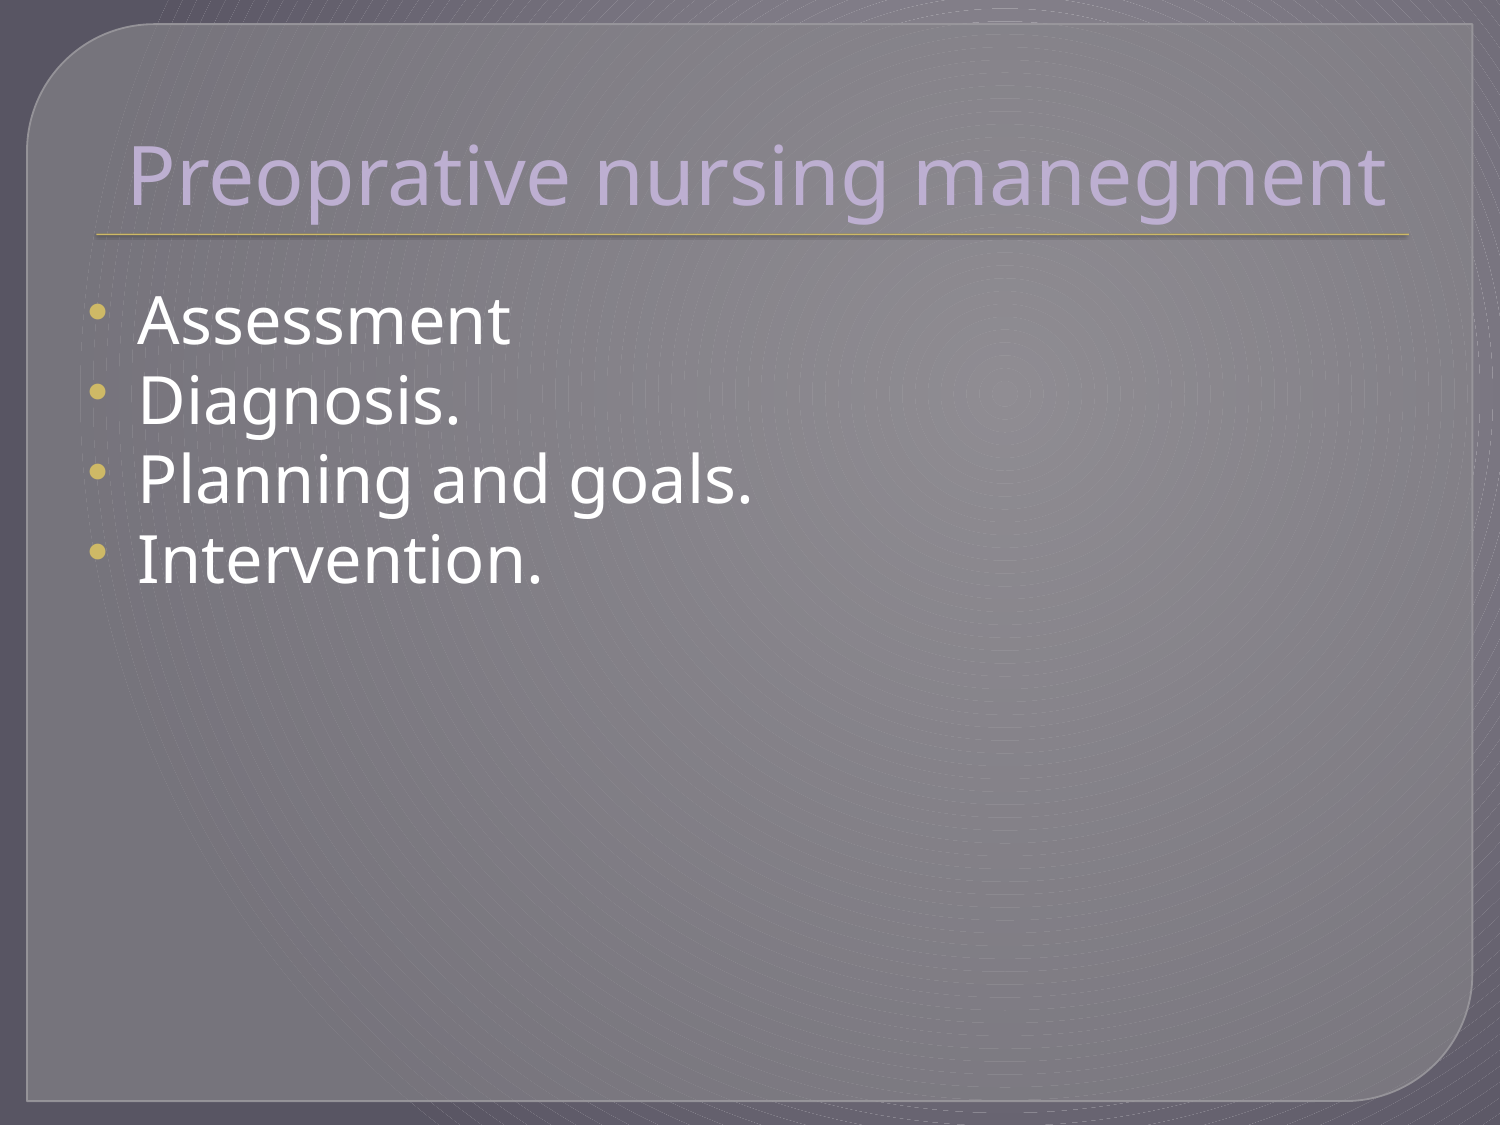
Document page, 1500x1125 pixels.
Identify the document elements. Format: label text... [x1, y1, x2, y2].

title Preoprative nursing manegment [75, 41, 1425, 230]
list Assessment Diagnosis. Planning and goals. Intervention. [75, 270, 1425, 1013]
